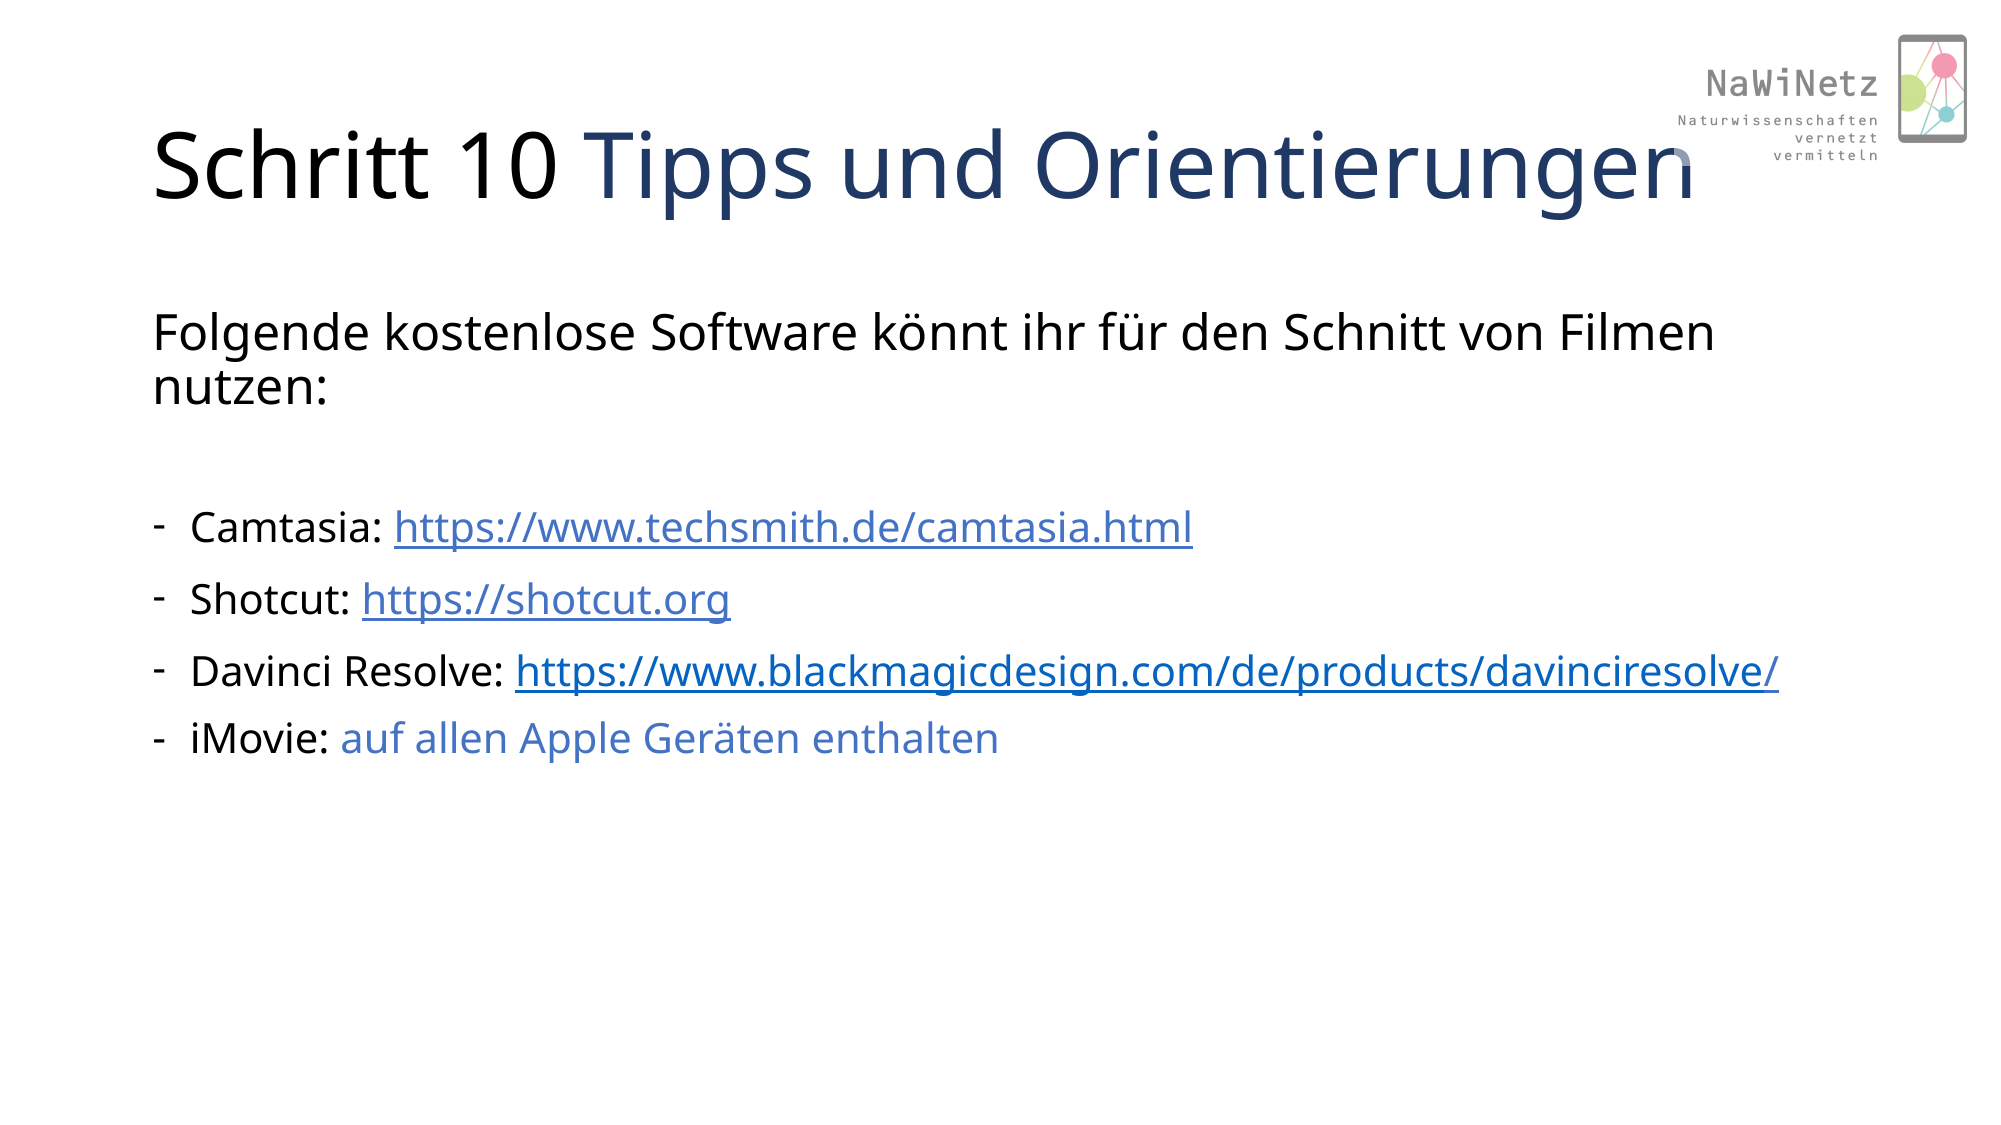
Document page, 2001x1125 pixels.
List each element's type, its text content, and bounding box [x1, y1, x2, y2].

title Schritt 10 Tipps und Orientierungen [137, 59, 1863, 278]
picture [1674, 29, 1975, 166]
list Folgende kostenlose Software könnt ihr für den Schnitt von Filmen nutzen: Camtasia: https://www.techsmith.de/camtasia.html Shotcut: https://shotcut.org Davinci Resolve: https://www.blackmagicdesign.com/de/products/davinciresolve/ iMovie: auf allen Apple Geräten enthalten [137, 299, 1863, 1014]
